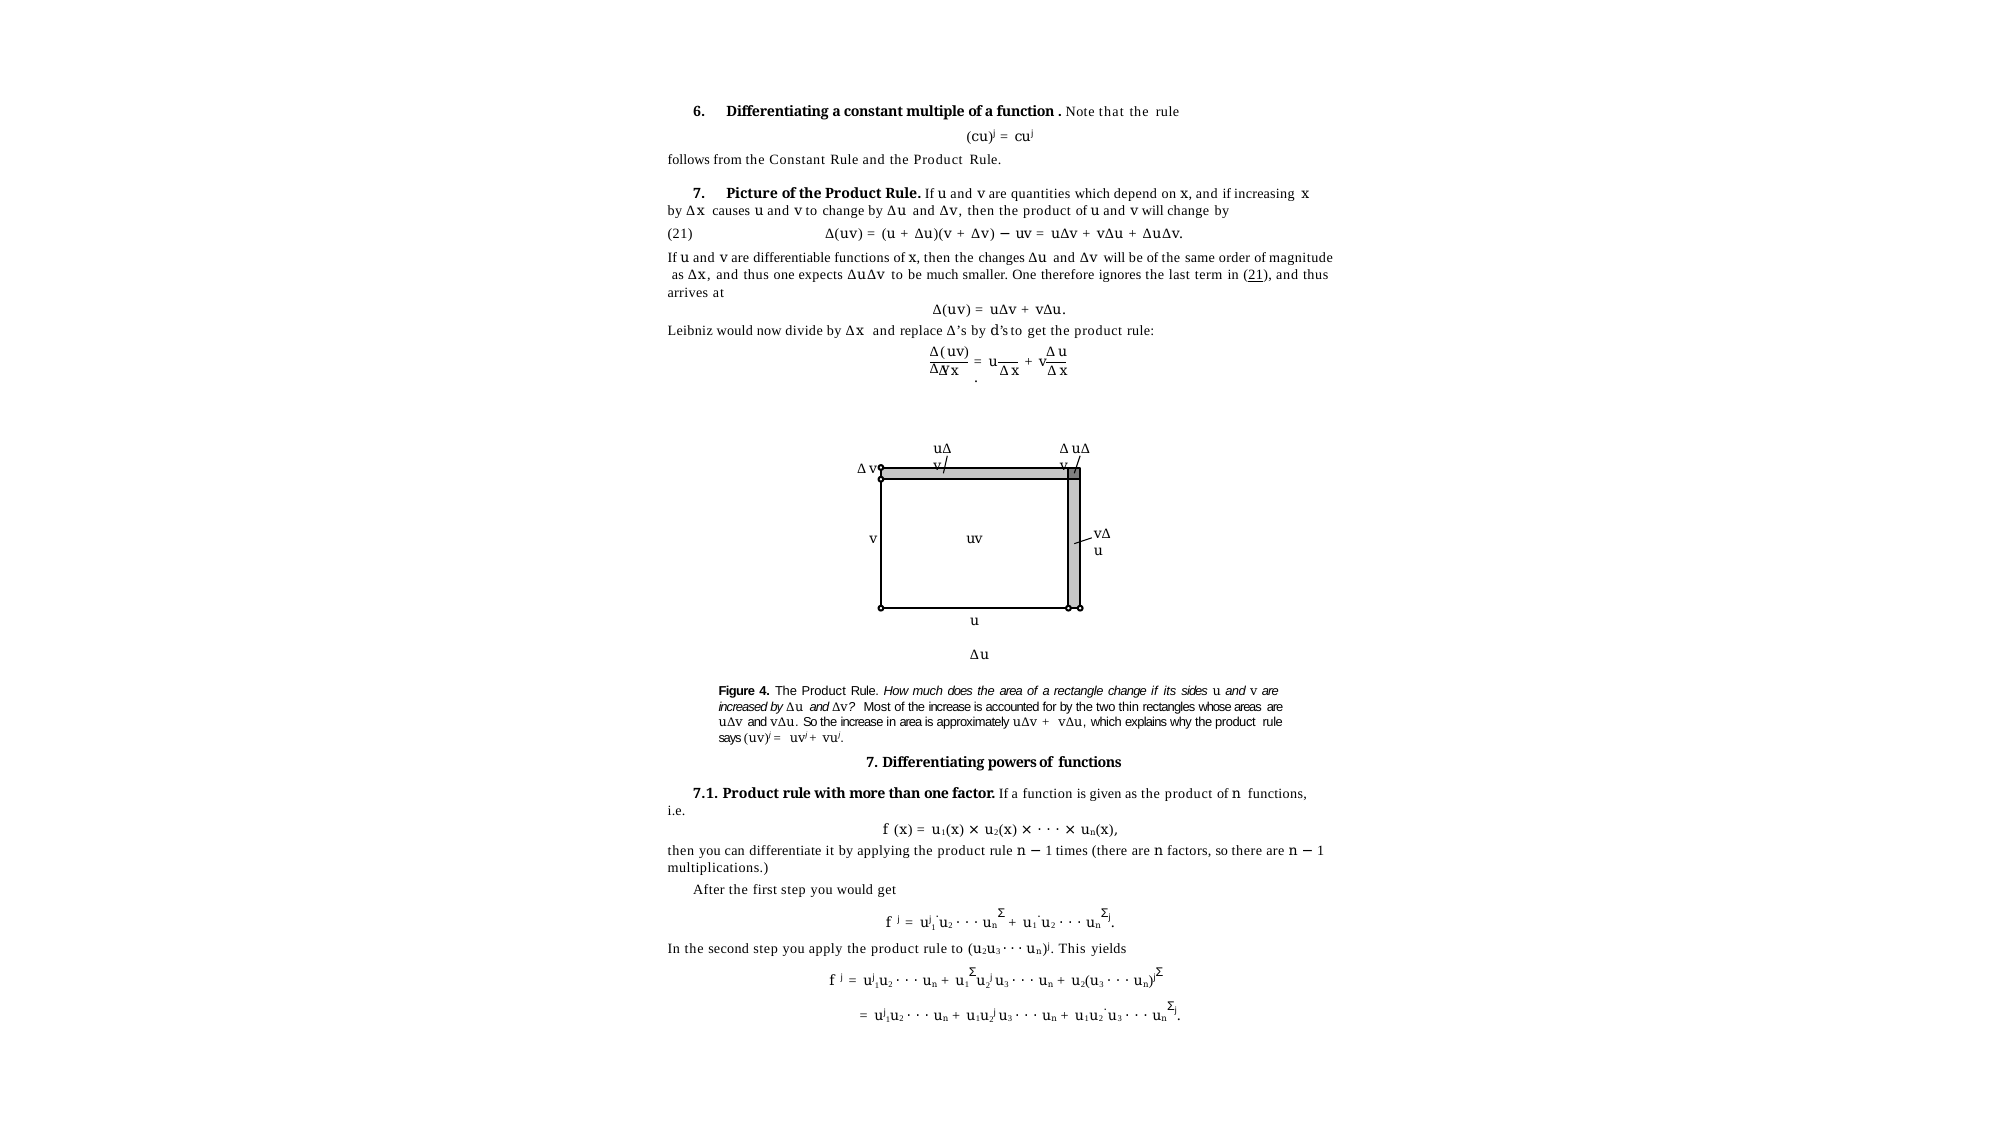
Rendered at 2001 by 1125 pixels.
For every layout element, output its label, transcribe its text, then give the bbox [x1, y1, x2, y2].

text_box 7. Differentiating powers of functions 7.1. Product rule with more than one factor. If a function is given as the product of n functions, i.e. f (x) = u1(x) × u2(x) × · · · × un(x), then you can differentiate it by applying the product rule n − 1 times (there are n factors, so there are n − 1 multiplications.) After the first step you would get f j = uj1.u2 · · · unΣ + u1.u2 · · · unΣj. In the second step you apply the product rule to (u2u3 · · · un)j. This yields f j = uj1u2 · · · un + u1Σu2j u3 · · · un + u2(u3 · · · un)jΣ = uj1u2 · · · un + u1u2j u3 · · · un + u1u2.u3 · · · unΣj. [666, 751, 1336, 1025]
text_box = u + v . [972, 350, 1074, 386]
text_box [1069, 480, 1081, 609]
text_box ∆(uv) ∆v [928, 340, 1019, 377]
text_box ∆x ∆x ∆x [937, 360, 972, 379]
text_box ∆u∆v [1058, 438, 1100, 474]
text_box ∆u [1044, 340, 1068, 350]
text_box uv [966, 528, 983, 547]
text_box ∆v [856, 458, 878, 477]
text_box Differentiating a constant multiple of a function . Note that the rule (cu)j = cuj follows from the Constant Rule and the Product Rule. Picture of the Product Rule. If u and v are quantities which depend on x, and if increasing x by ∆x causes u and v to change by ∆u and ∆v, then the product of u and v will change by (21) ∆(uv) = (u + ∆u)(v + ∆v) − uv = u∆v + v∆u + ∆u∆v. If u and v are differentiable functions of x, then the changes ∆u and ∆v will be of the same order of magnitude as ∆x, and thus one expects ∆u∆v to be much smaller. One therefore ignores the last term in (21), and thus arrives at ∆(uv) = u∆v + v∆u. Leibniz would now divide by ∆x and replace ∆’s by d’s to get the product rule: [666, 93, 1334, 339]
text_box u∆v [931, 438, 962, 474]
text_box u ∆u Figure 4. The Product Rule. How much does the area of a rectangle change if its sides u and v are increased by ∆u and ∆v? Most of the increase is accounted for by the two thin rectangles whose areas are u∆v and v∆u. So the increase in area is approximately u∆v + v∆u, which explains why the product rule says (uv)j = uvj + vuj. [717, 609, 1283, 745]
text_box v [867, 528, 878, 547]
text_box [880, 467, 1068, 479]
text_box v∆u [1092, 522, 1123, 558]
text_box [880, 480, 1068, 609]
text_box [1069, 474, 1081, 479]
